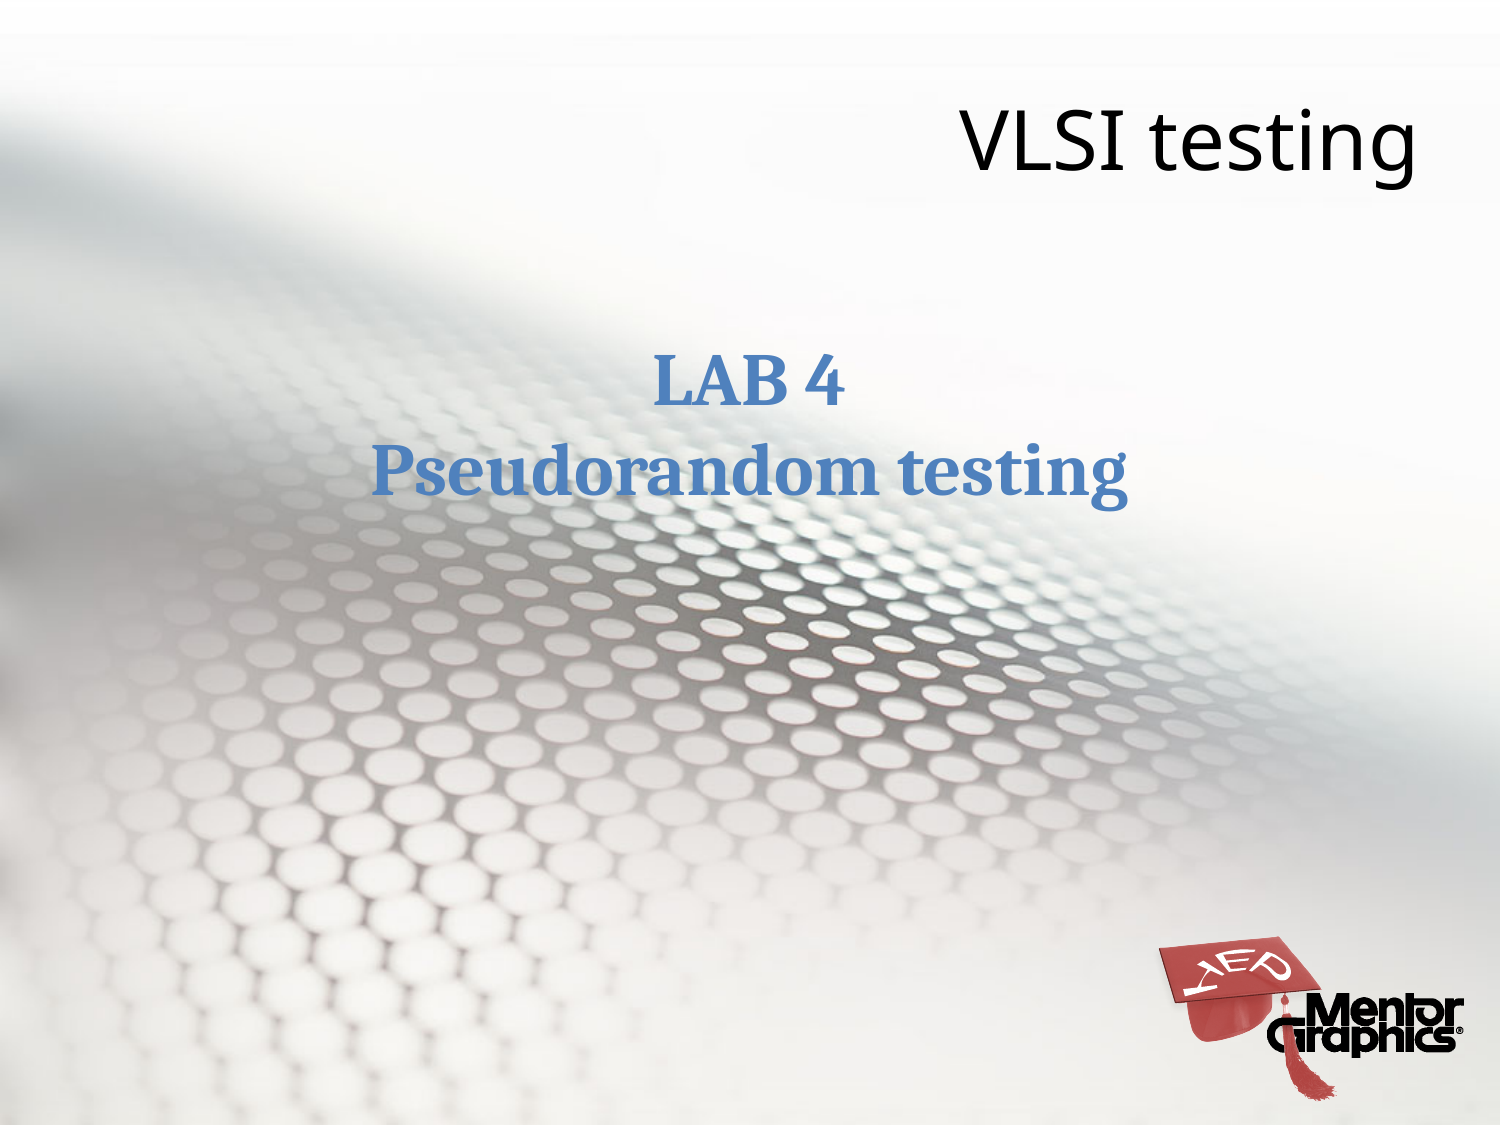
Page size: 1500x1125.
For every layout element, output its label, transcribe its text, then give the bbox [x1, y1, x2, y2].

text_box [1157, 935, 1464, 1104]
title VLSI testing [404, 78, 1436, 197]
picture [0, 519, 1500, 1125]
text_box LAB 4 Pseudorandom testing [0, 323, 1500, 519]
picture [0, 0, 1500, 323]
